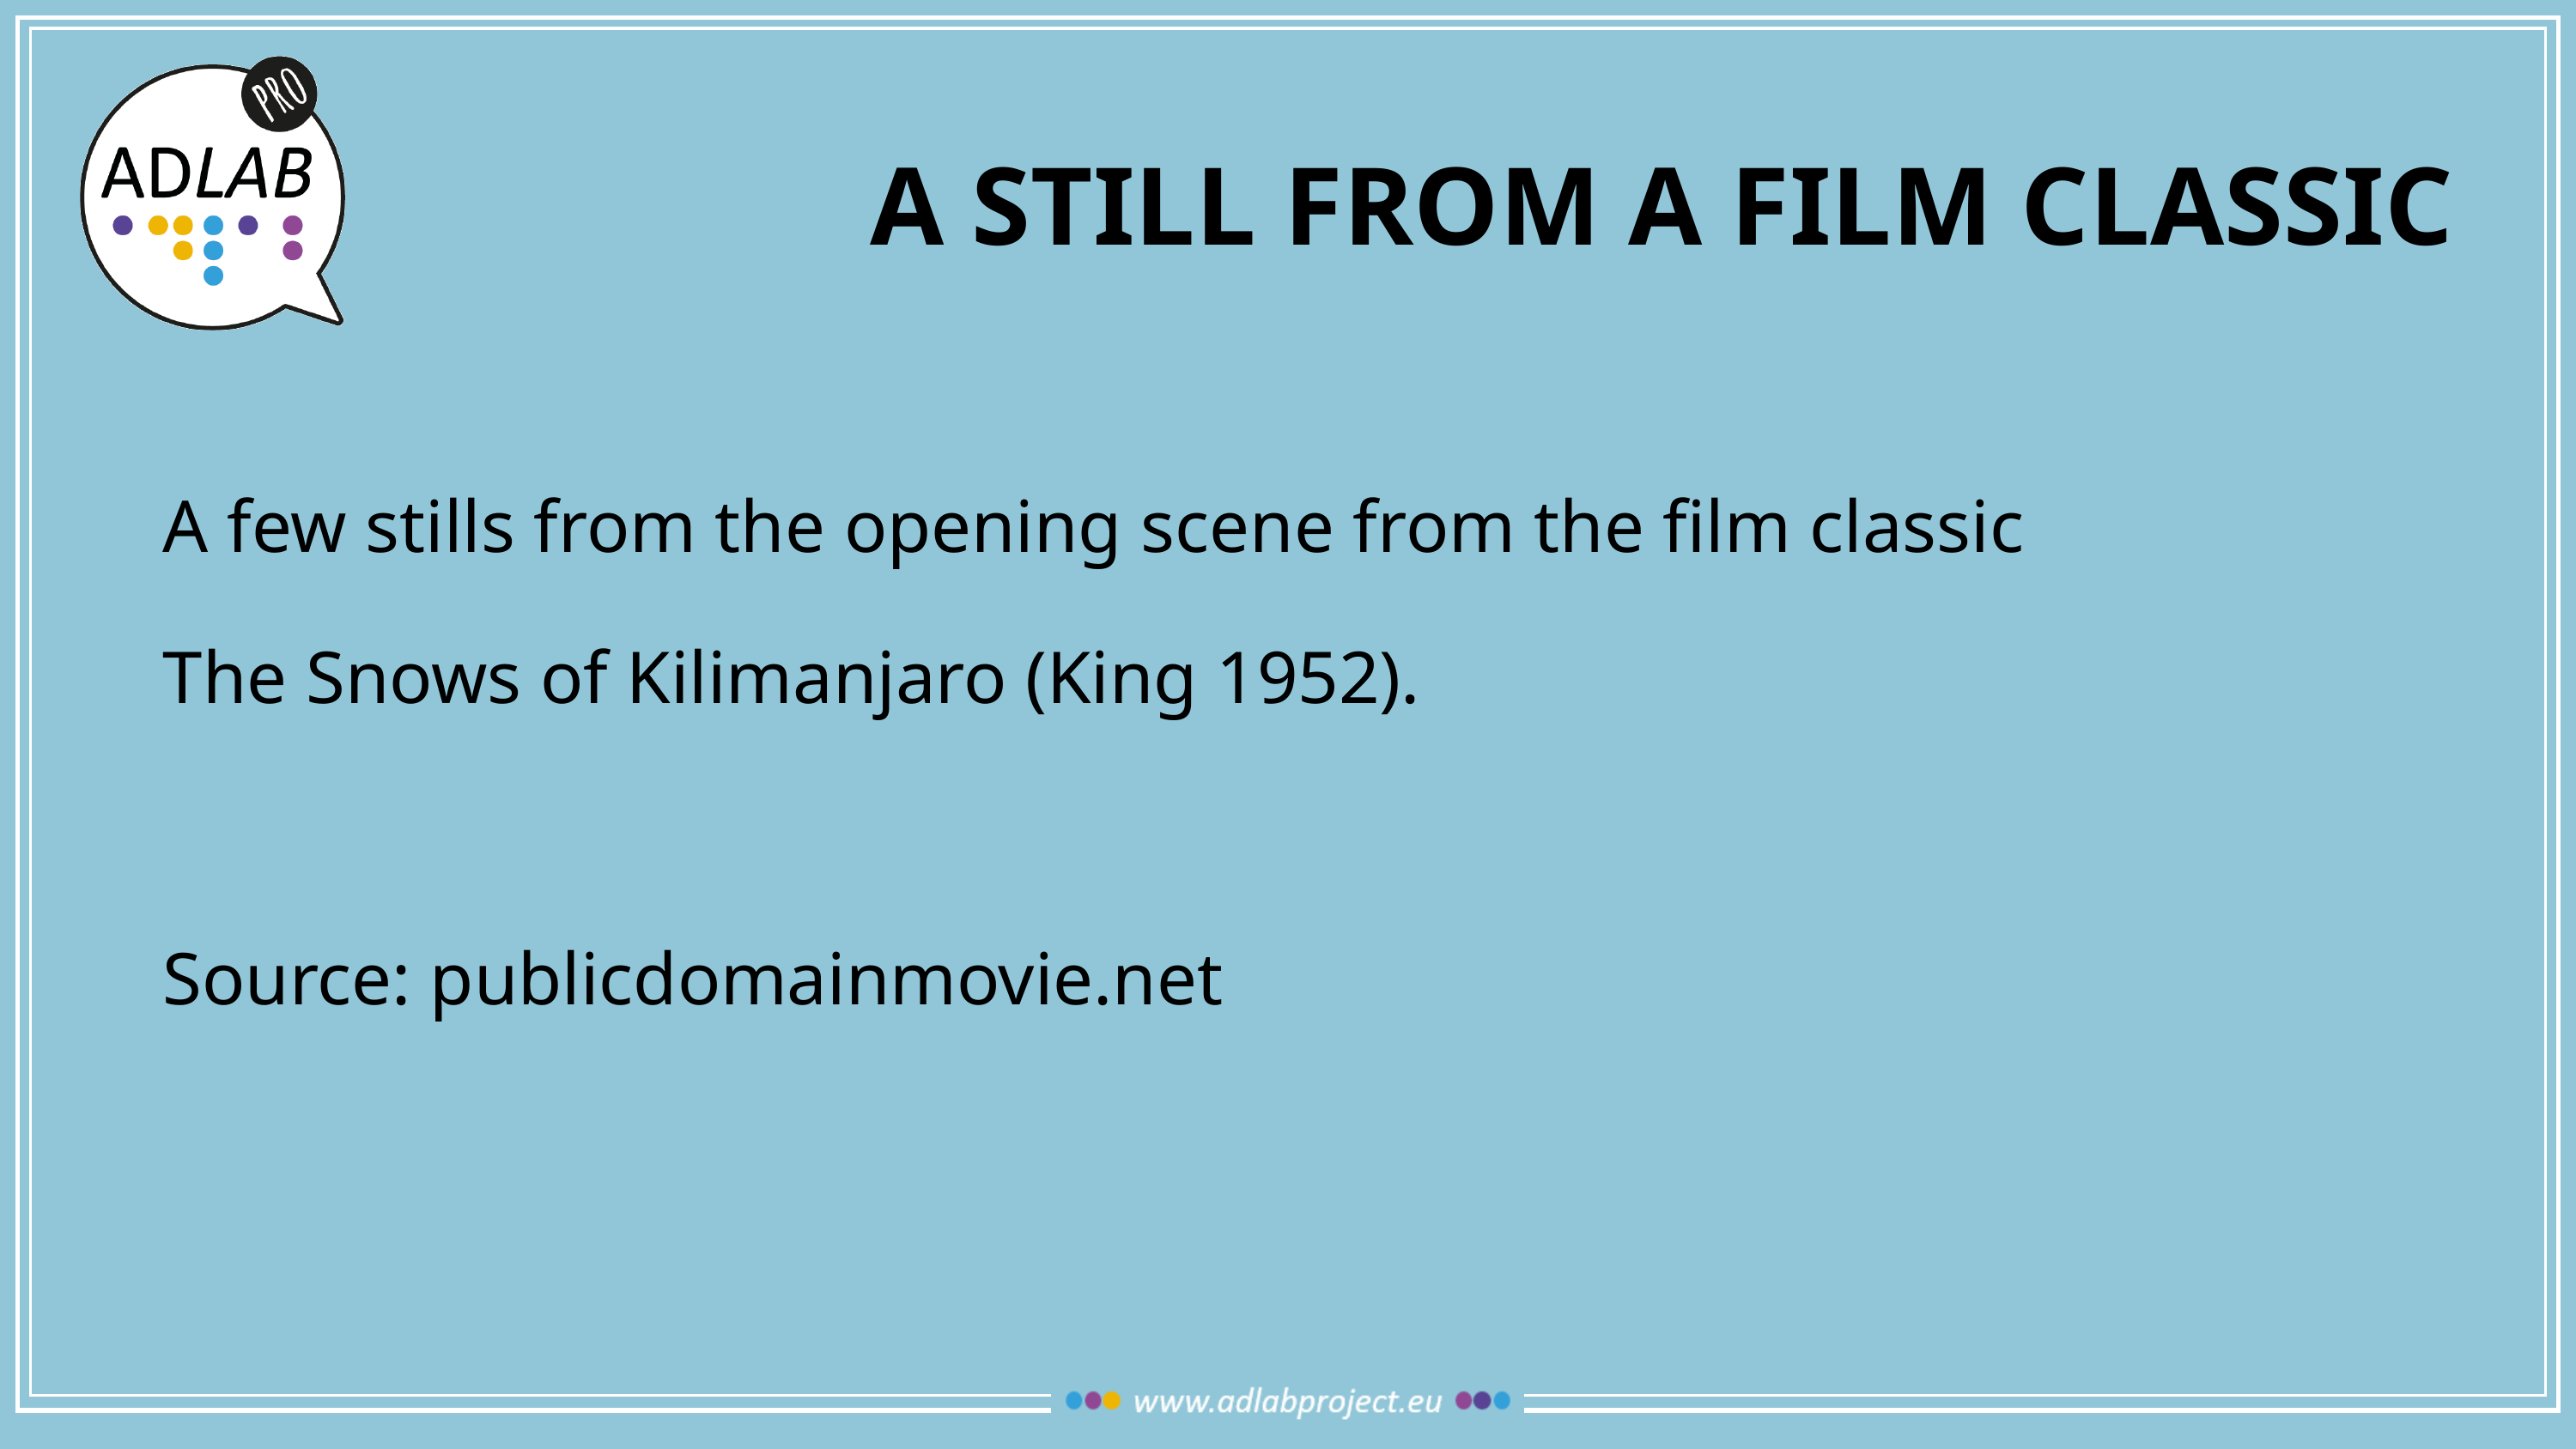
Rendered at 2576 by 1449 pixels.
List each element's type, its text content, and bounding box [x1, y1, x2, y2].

picture [72, 49, 353, 330]
list A few stills from the opening scene from the film classic The Snows of Kilimanjaro (King 1952). Source: publicdomainmovie.net [150, 431, 2467, 1087]
title A STILL FROM A FILM CLASSIC [384, 70, 2467, 351]
picture [1051, 1378, 1524, 1429]
